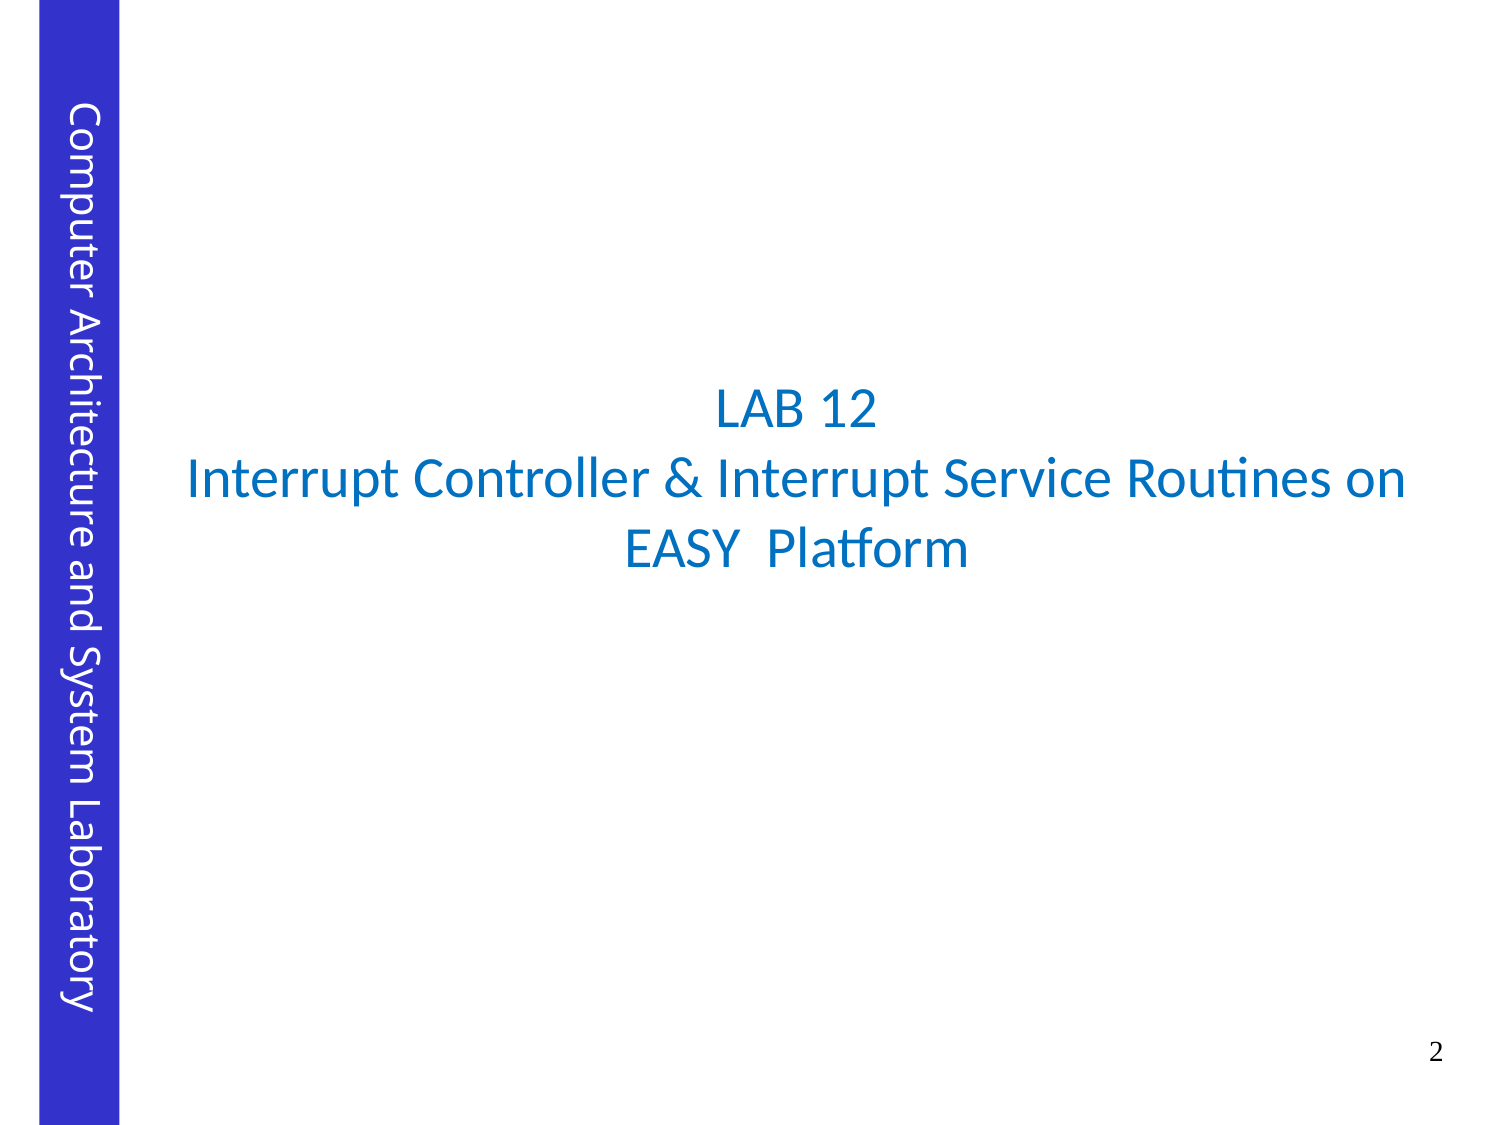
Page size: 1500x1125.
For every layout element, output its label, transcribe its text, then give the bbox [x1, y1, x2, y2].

slide_number 2 [1108, 1024, 1460, 1103]
title LAB 12 Interrupt Controller & Interrupt Service Routines on EASY Platform [123, 314, 1471, 634]
